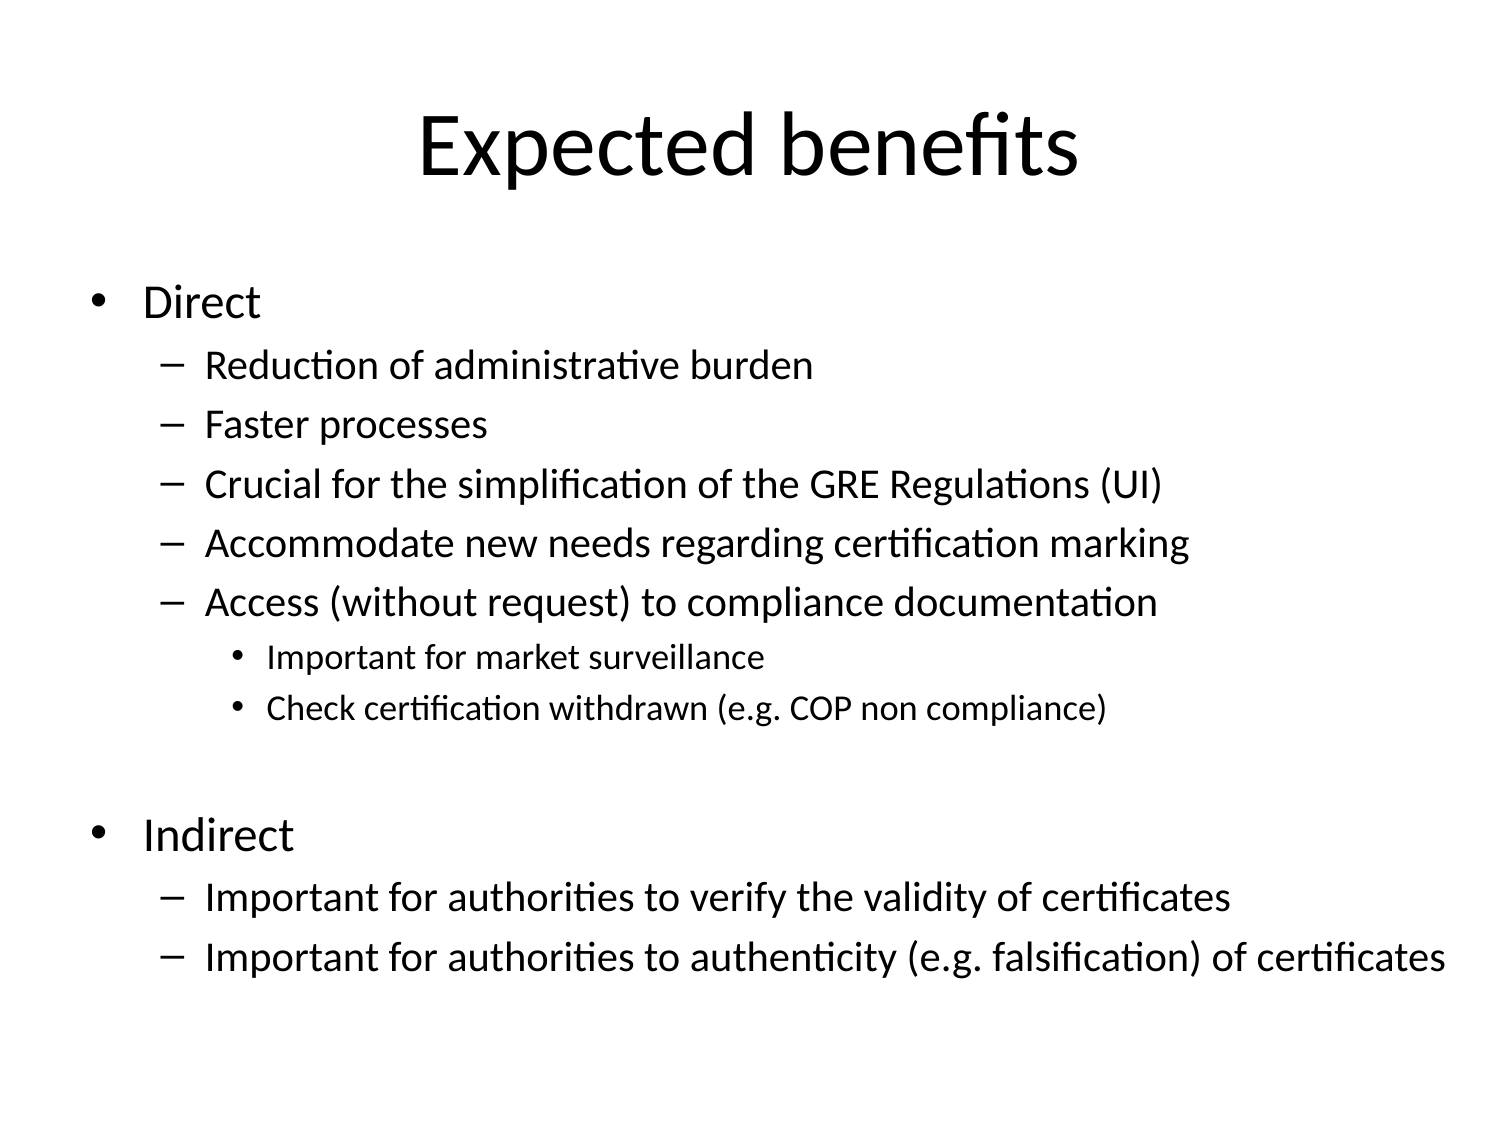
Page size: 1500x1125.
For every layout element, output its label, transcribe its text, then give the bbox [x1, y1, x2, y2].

title Expected benefits [75, 45, 1425, 233]
list Direct Reduction of administrative burden Faster processes Crucial for the simplification of the GRE Regulations (UI) Accommodate new needs regarding certification marking Access (without request) to compliance documentation Important for market surveillance Check certification withdrawn (e.g. COP non compliance) Indirect Important for authorities to verify the validity of certificates Important for authorities to authenticity (e.g. falsification) of certificates [75, 262, 1463, 1005]
